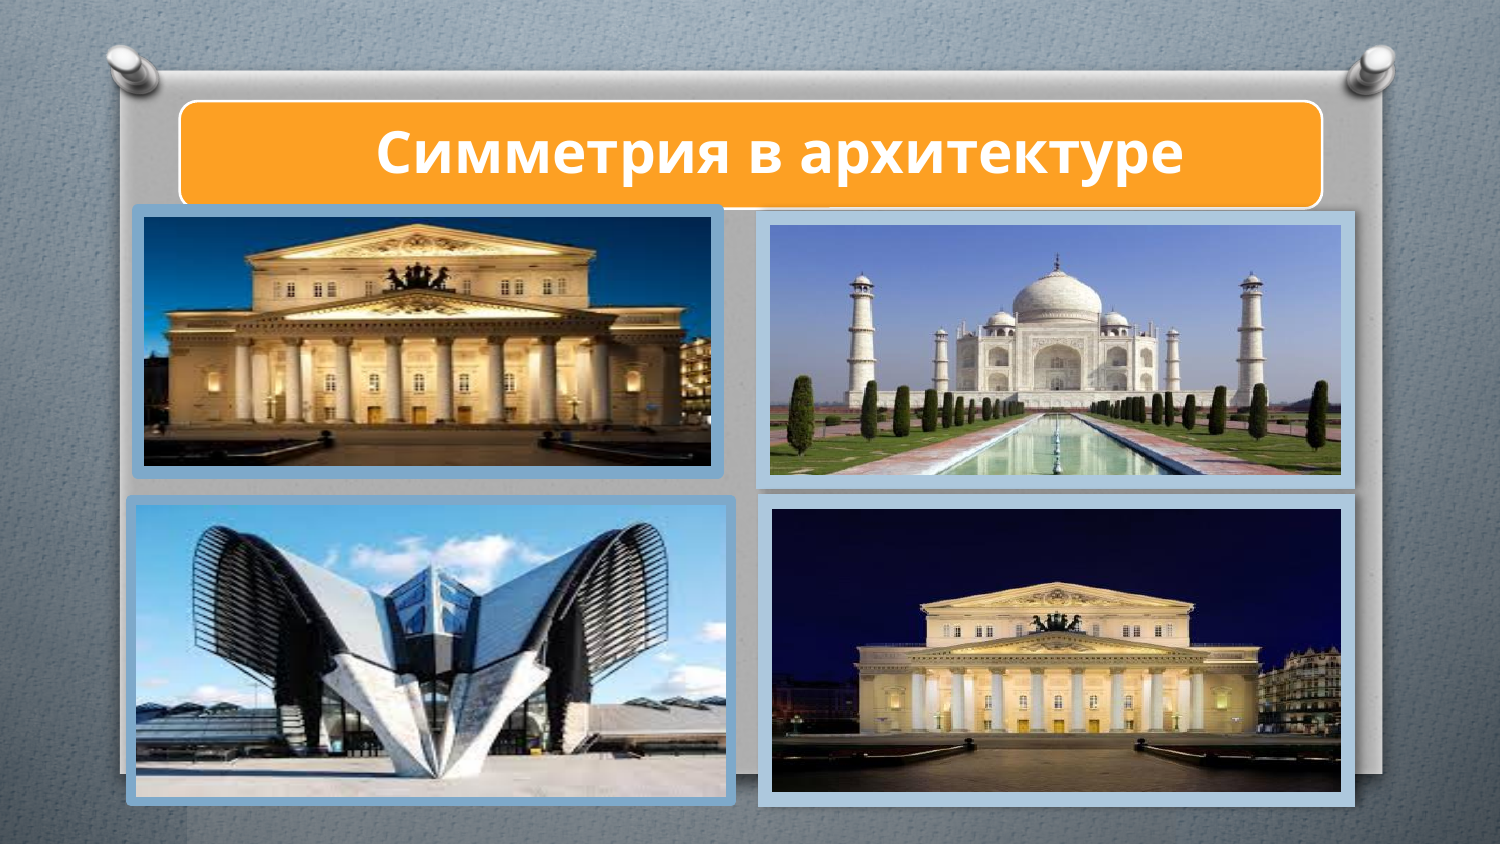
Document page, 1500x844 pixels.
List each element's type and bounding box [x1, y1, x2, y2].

text_box [179, 100, 1323, 210]
picture [771, 508, 1341, 793]
picture [135, 504, 727, 798]
picture [1322, 22, 1433, 121]
picture [80, 18, 192, 119]
picture [770, 224, 1341, 475]
picture [143, 216, 712, 467]
picture [143, 312, 153, 316]
